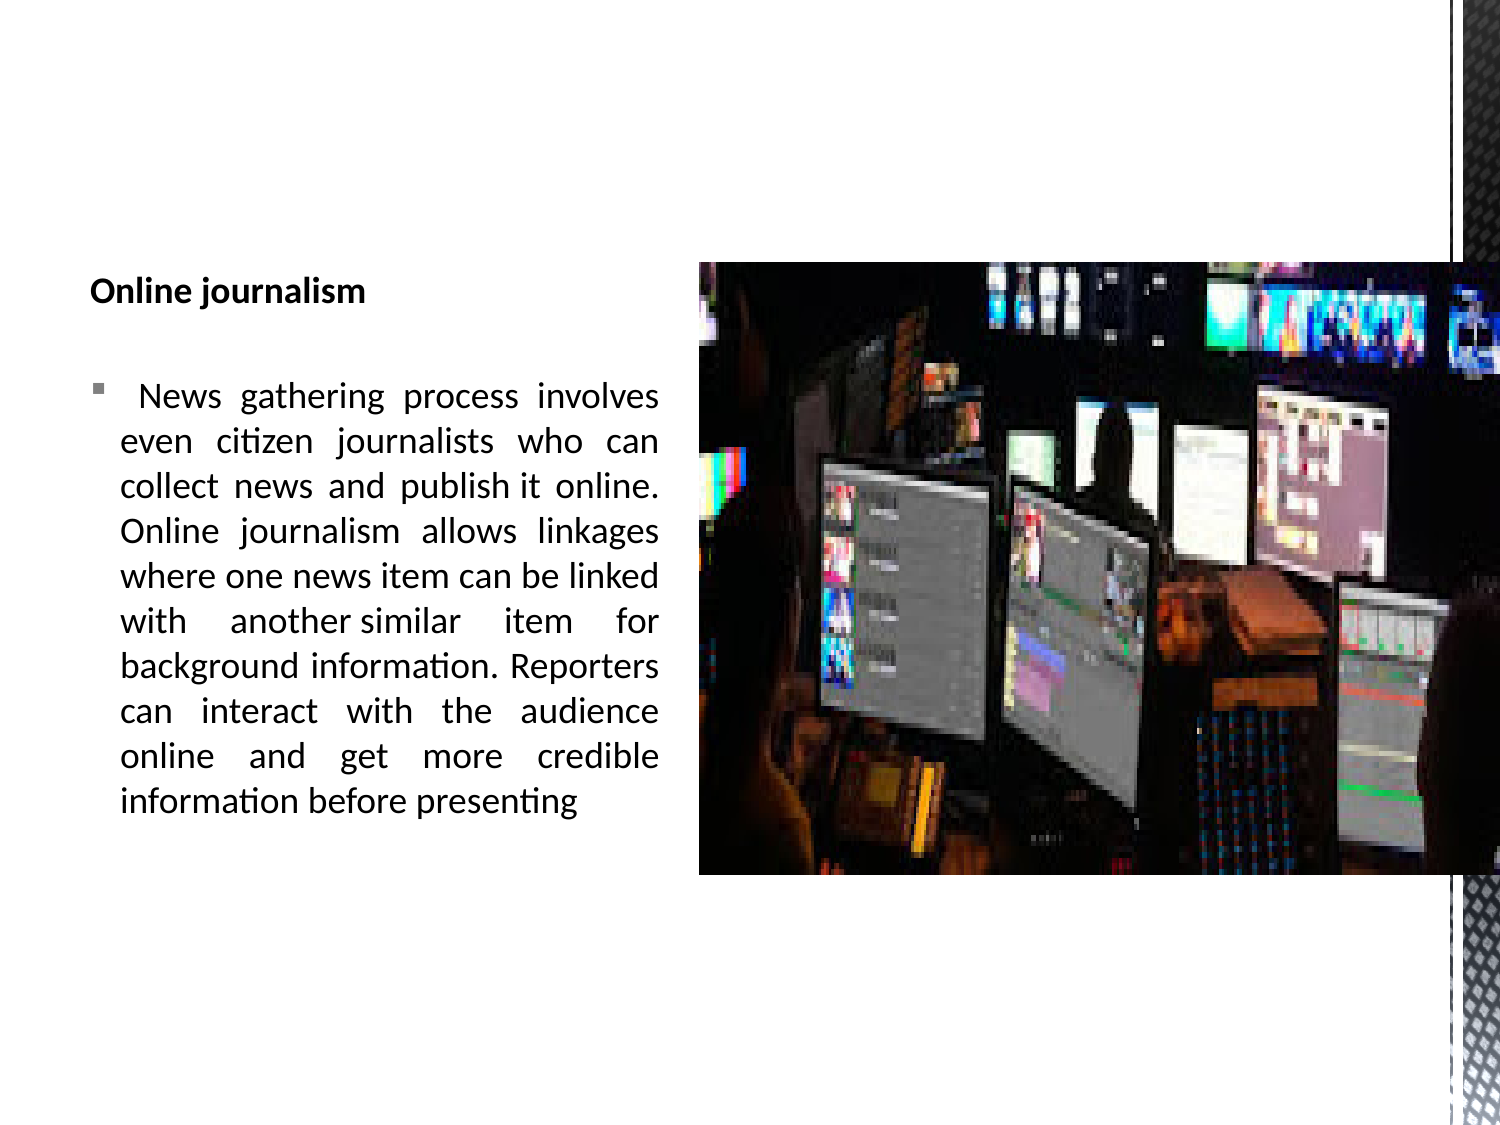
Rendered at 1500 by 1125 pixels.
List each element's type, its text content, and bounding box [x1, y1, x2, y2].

list Online journalism News gathering process involves even citizen journalists who can collect news and publish it online. Online journalism allows linkages where one news item can be linked with another similar item for background information. Reporters can interact with the audience online and get more credible information before presenting [75, 75, 675, 1013]
picture [699, 0, 1500, 1125]
